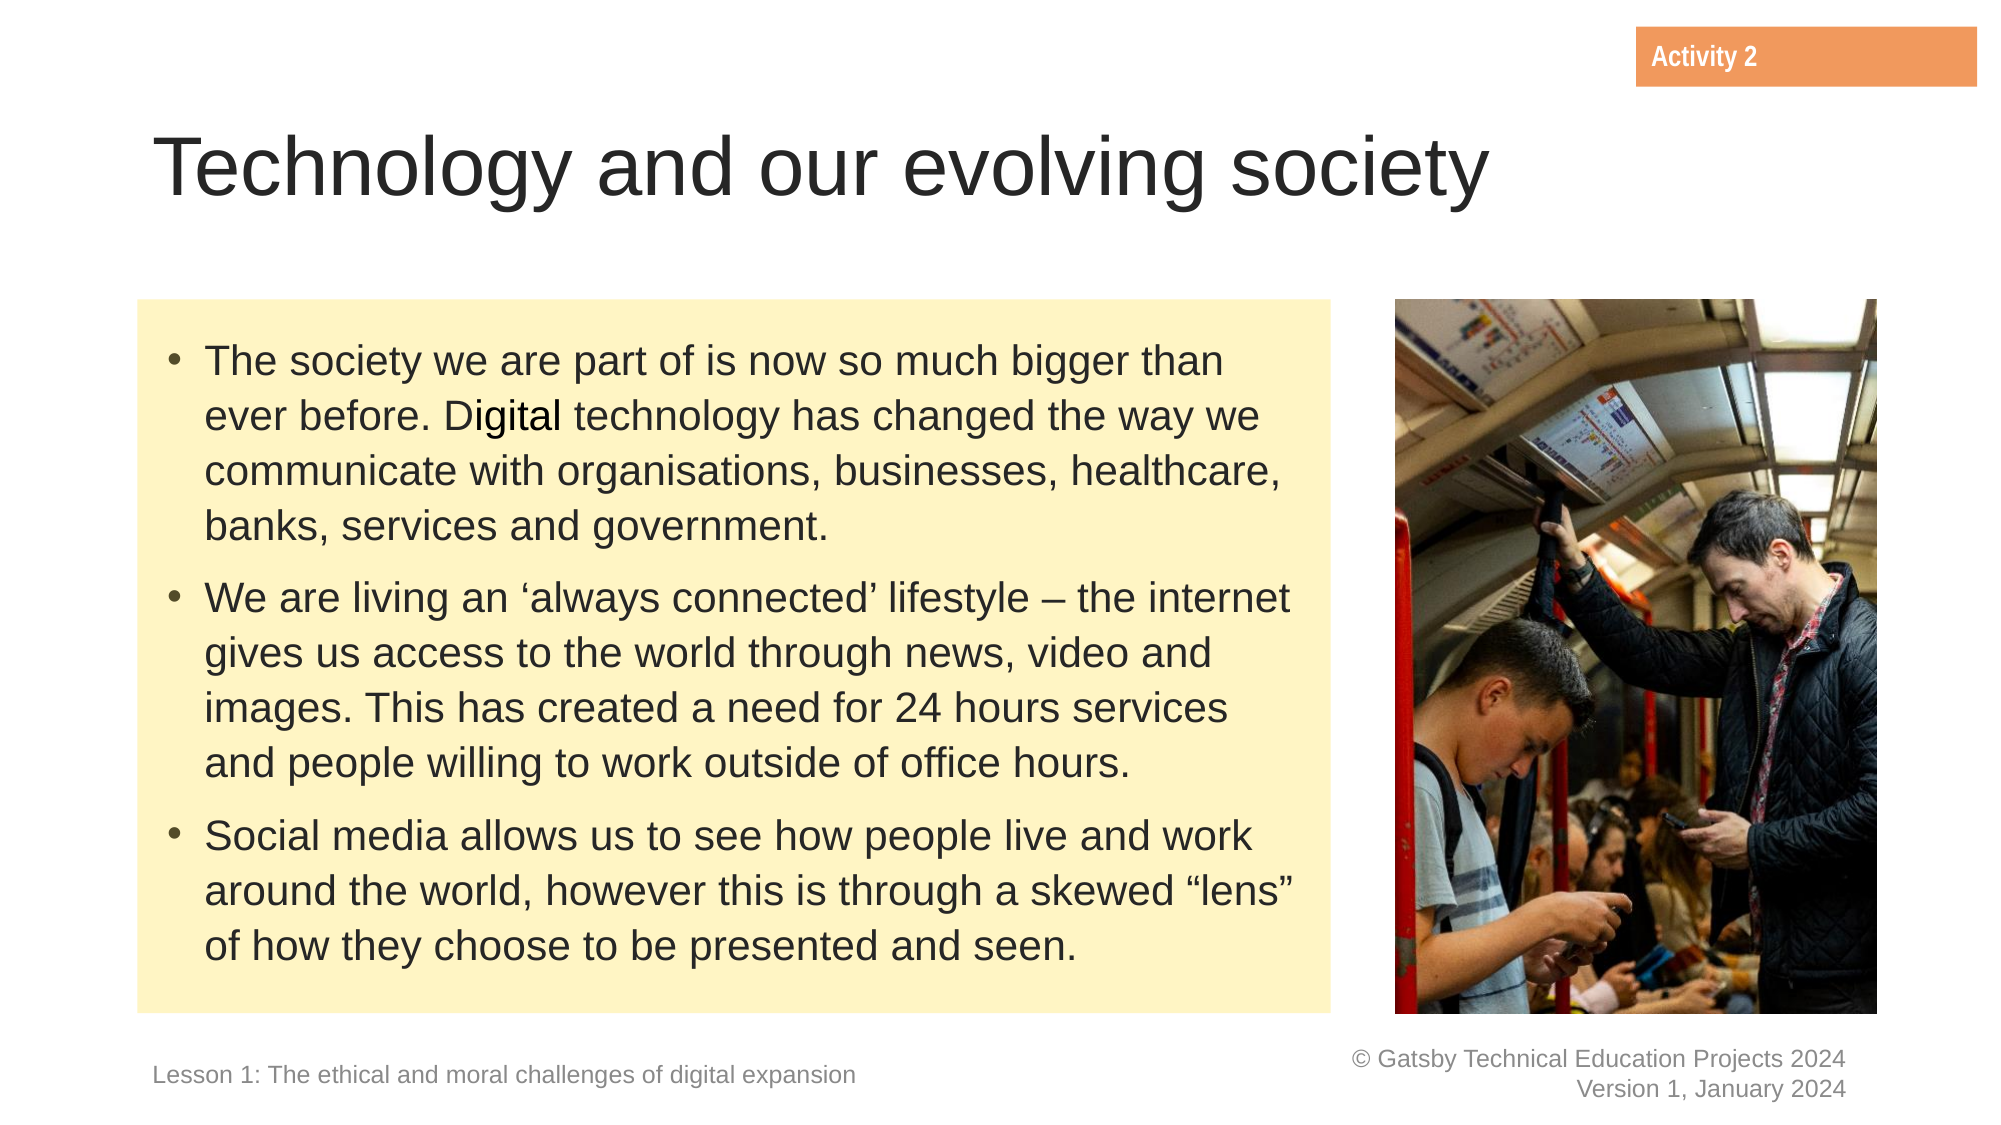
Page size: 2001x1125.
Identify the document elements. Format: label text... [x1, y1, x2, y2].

list The society we are part of is now so much bigger than ever before. Digital technology has changed the way we communicate with organisations, businesses, healthcare, banks, services and government. We are living an ‘always connected’ lifestyle – the internet gives us access to the world through news, video and images. This has created a need for 24 hours services and people willing to work outside of office hours. Social media allows us to see how people live and work around the world, however this is through a skewed “lens” of how they choose to be presented and seen. [137, 299, 1331, 1014]
list Activity 2 [1636, 26, 1978, 87]
title Technology and our evolving society [137, 59, 1863, 278]
list Lesson 1: The ethical and moral challenges of digital expansion [137, 1042, 1260, 1103]
picture [1395, 299, 1877, 1014]
